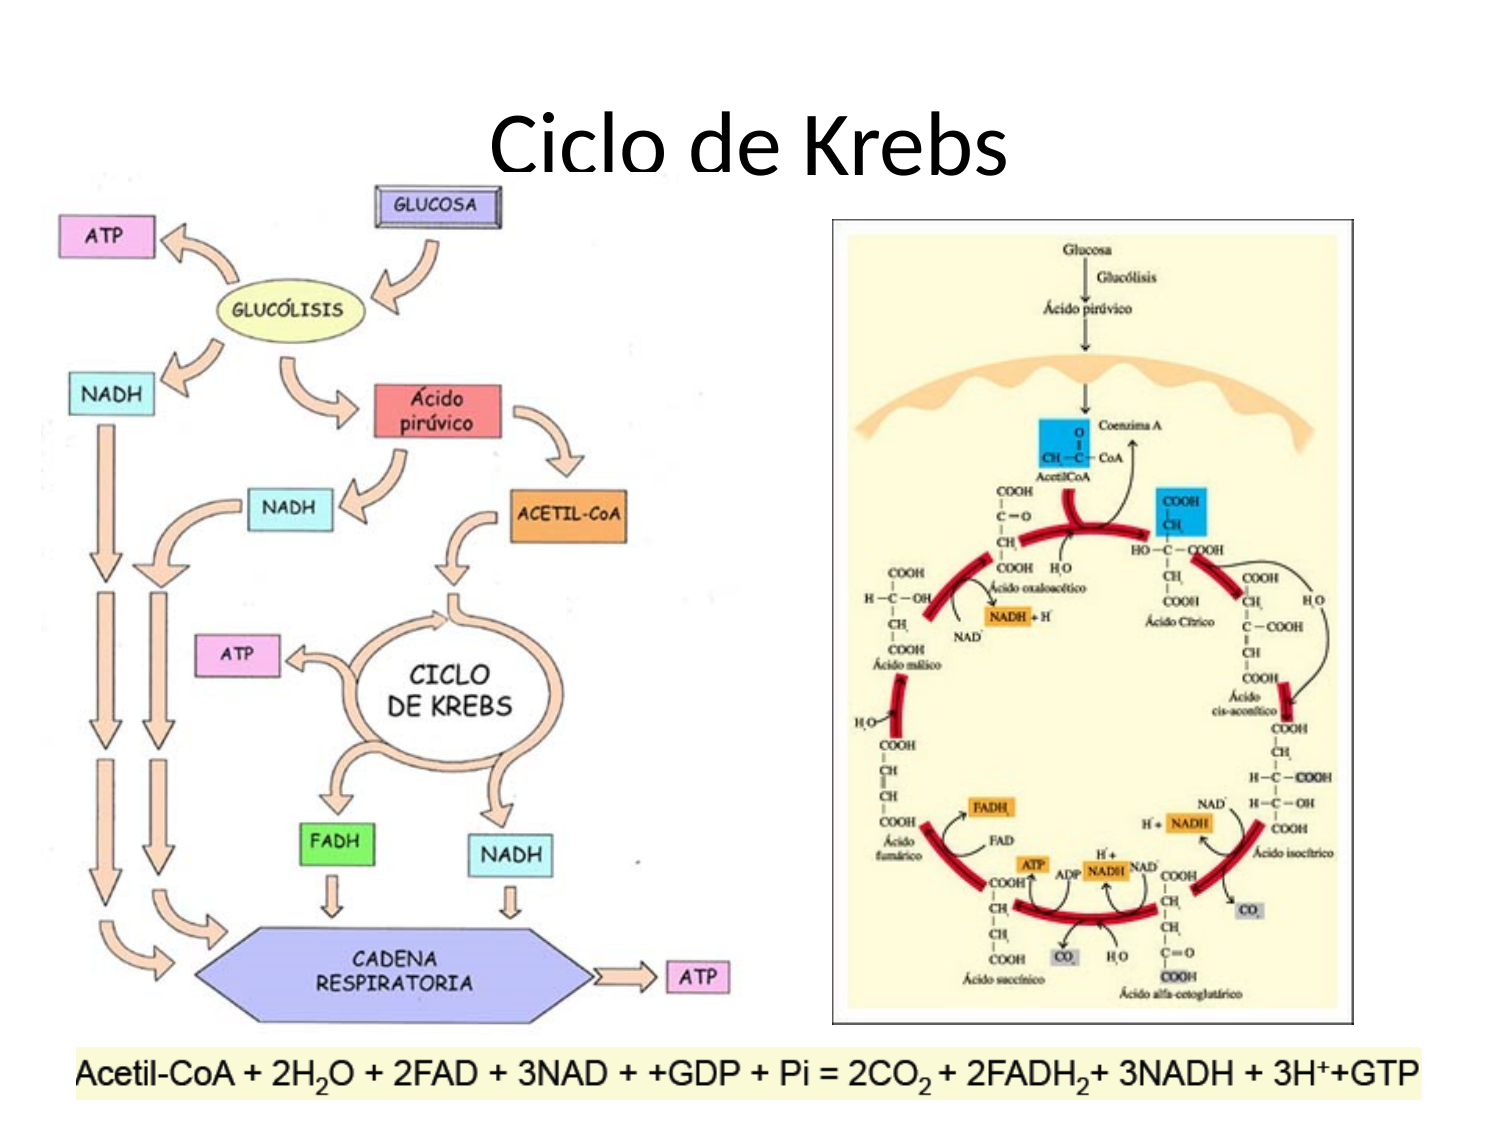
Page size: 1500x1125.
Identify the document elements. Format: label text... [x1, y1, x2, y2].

picture [832, 219, 1355, 1026]
picture [40, 172, 745, 1037]
title Ciclo de Krebs [75, 45, 1425, 233]
picture [76, 1046, 1423, 1101]
